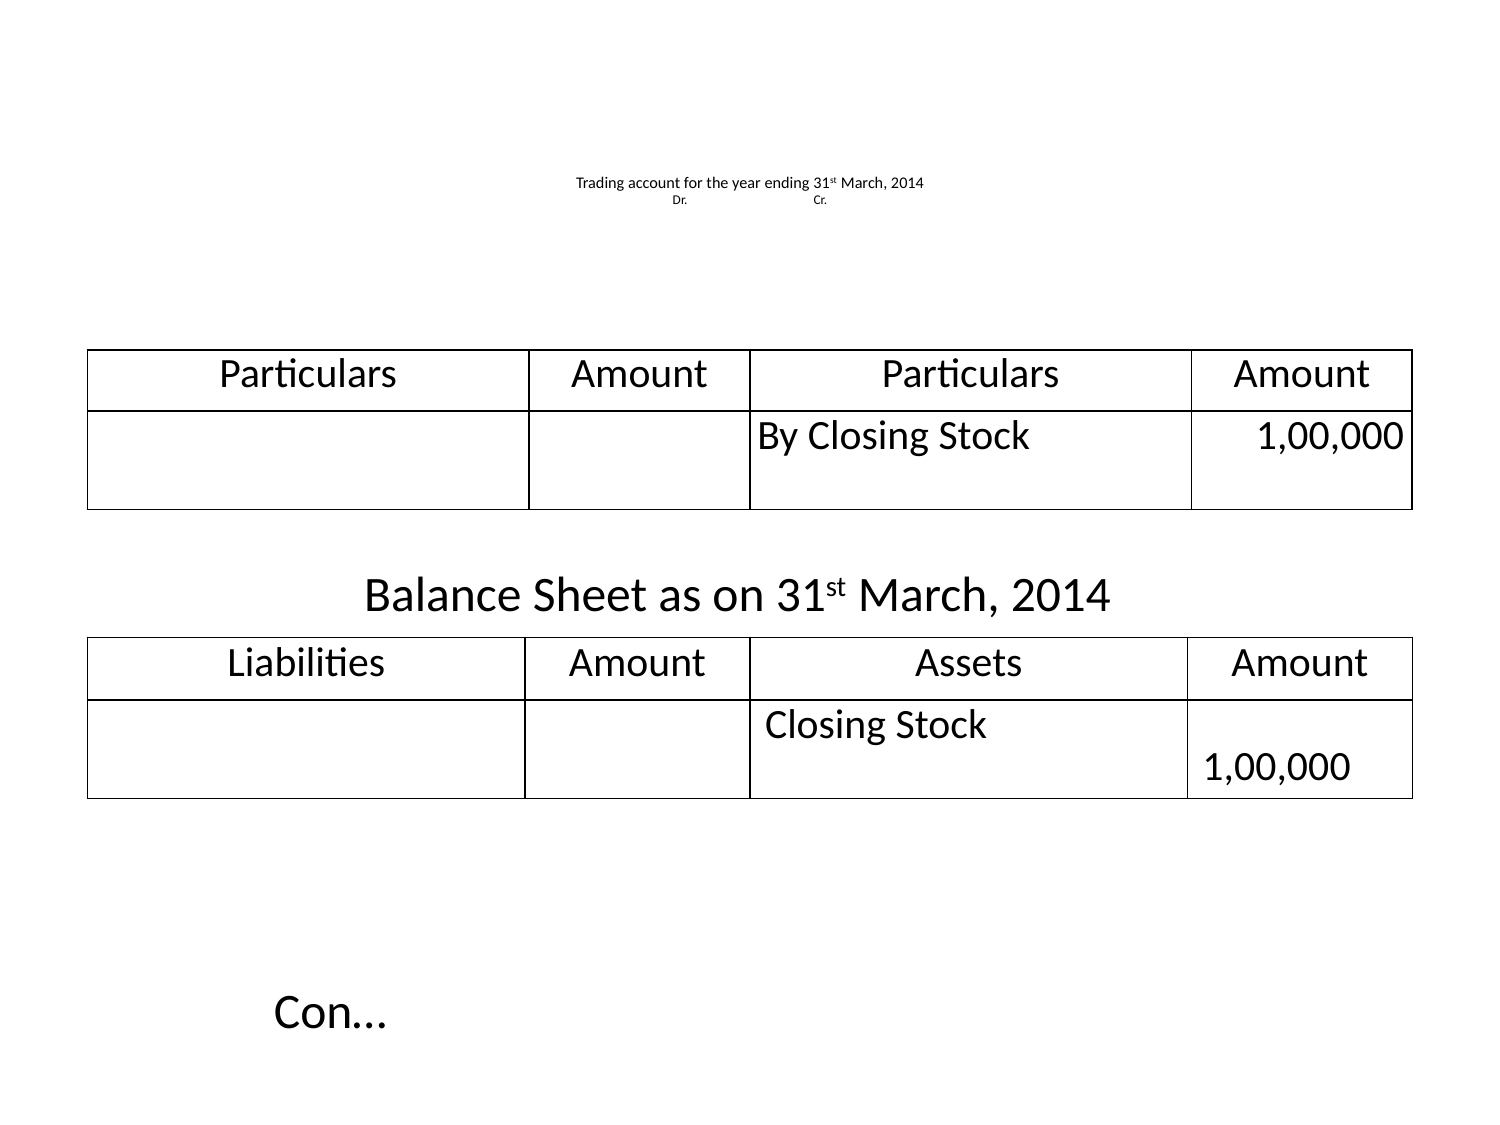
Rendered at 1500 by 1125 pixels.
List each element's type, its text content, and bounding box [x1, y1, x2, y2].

table_header Amount [530, 351, 749, 387]
table_header Particulars [88, 351, 528, 387]
table_cell [526, 701, 749, 798]
table_header Amount [1188, 638, 1412, 699]
table_header Particulars [751, 351, 1191, 387]
table_cell [88, 701, 524, 798]
table_header Amount [1192, 351, 1411, 410]
list Balance Sheet as on 31st March, 2014 Con… [75, 387, 1400, 1100]
table_header Assets [751, 638, 1187, 699]
table_cell 1,00,000 [1400, 412, 1411, 509]
table_cell Closing Stock [751, 701, 1187, 798]
table_header Liabilities [88, 638, 524, 699]
title Trading account for the year ending 31st March, 2014 Dr. Cr. [75, 45, 1425, 233]
table_cell 1,00,000 [1188, 701, 1412, 798]
table_header Amount [526, 638, 749, 699]
